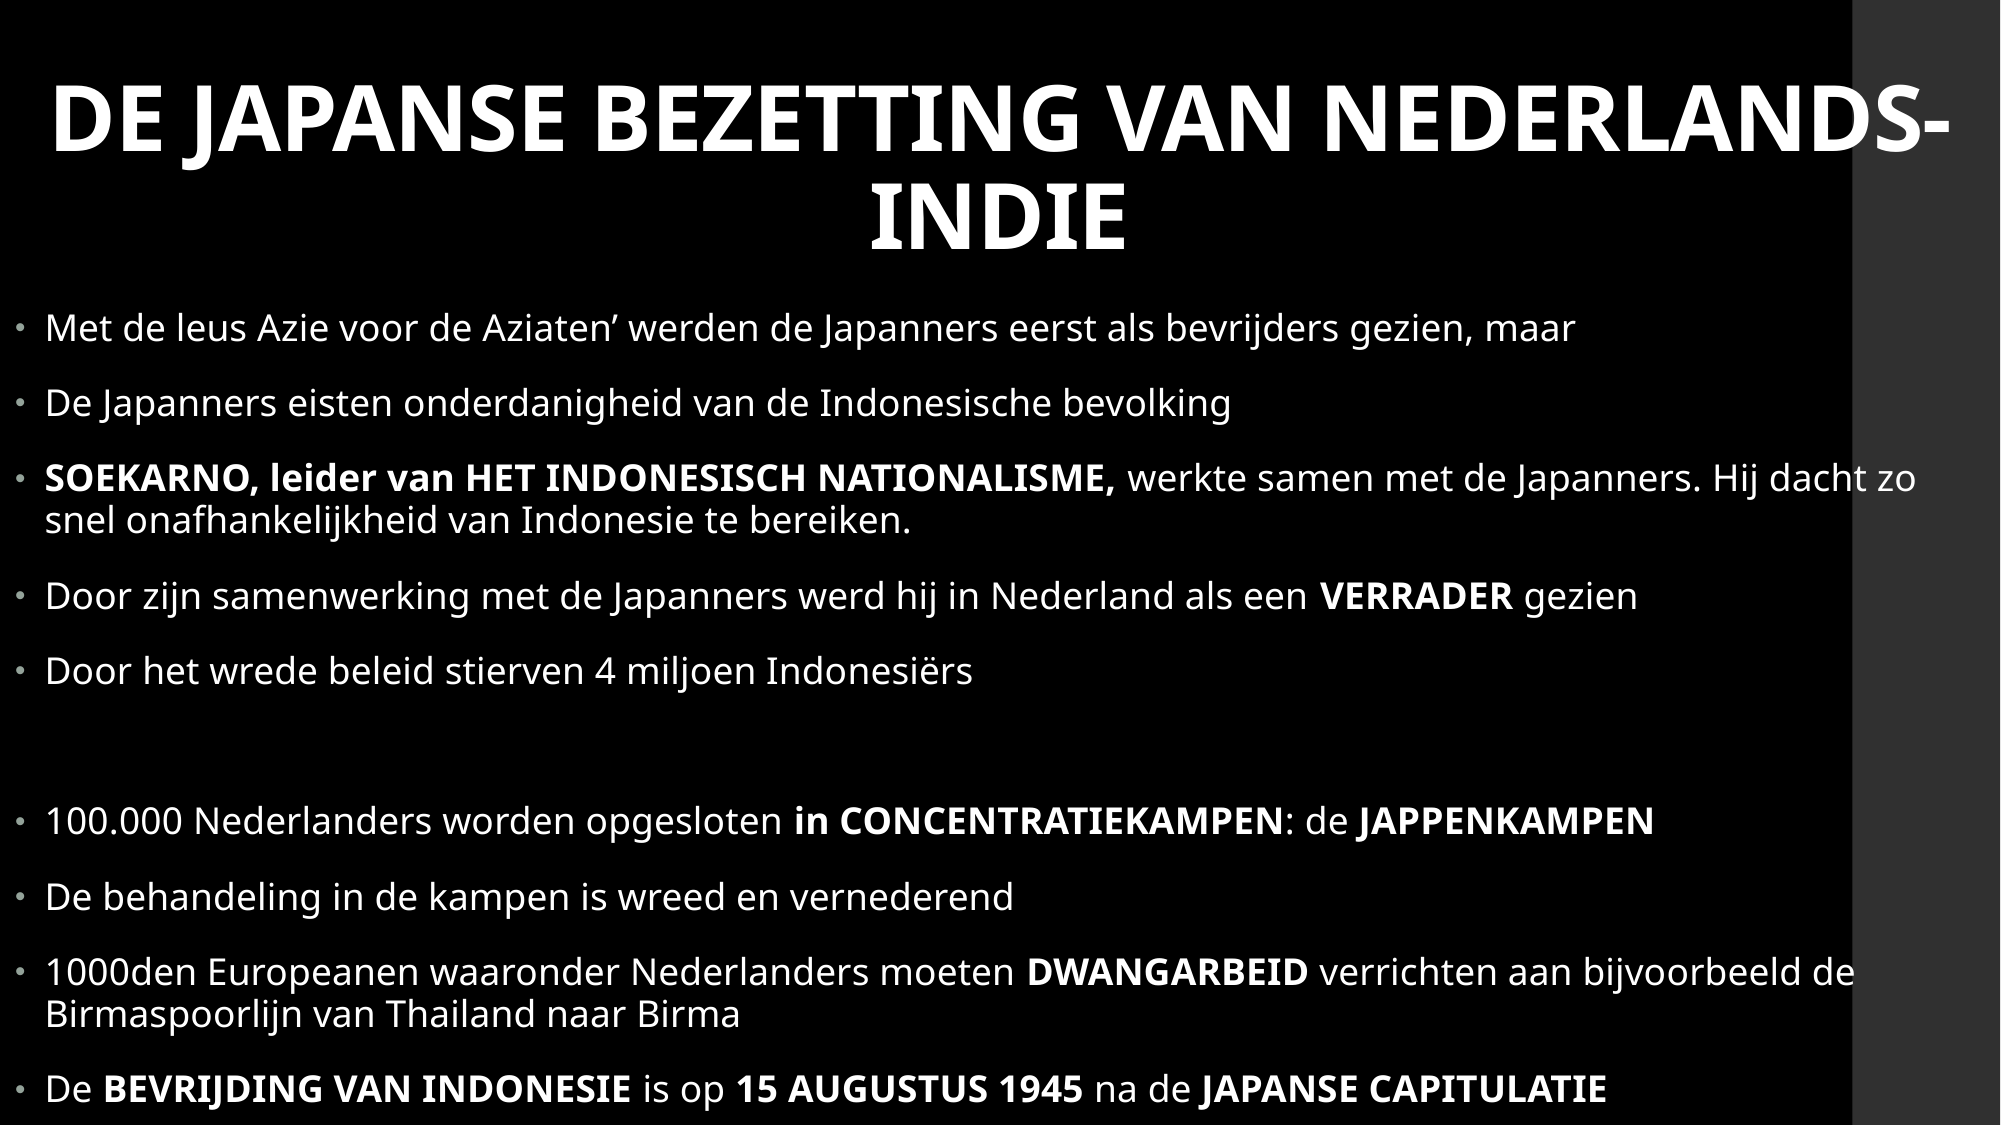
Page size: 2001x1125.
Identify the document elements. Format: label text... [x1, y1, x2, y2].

title DE JAPANSE BEZETTING VAN NEDERLANDS-INDIE [0, 60, 2000, 278]
list Met de leus Azie voor de Aziaten’ werden de Japanners eerst als bevrijders gezien, maar De Japanners eisten onderdanigheid van de Indonesische bevolking SOEKARNO, leider van HET INDONESISCH NATIONALISME, werkte samen met de Japanners. Hij dacht zo snel onafhankelijkheid van Indonesie te bereiken. Door zijn samenwerking met de Japanners werd hij in Nederland als een VERRADER gezien Door het wrede beleid stierven 4 miljoen Indonesiërs 100.000 Nederlanders worden opgesloten in CONCENTRATIEKAMPEN: de JAPPENKAMPEN De behandeling in de kampen is wreed en vernederend 1000den Europeanen waaronder Nederlanders moeten DWANGARBEID verrichten aan bijvoorbeeld de Birmaspoorlijn van Thailand naar Birma De BEVRIJDING VAN INDONESIE is op 15 AUGUSTUS 1945 na de JAPANSE CAPITULATIE [0, 299, 2000, 1125]
